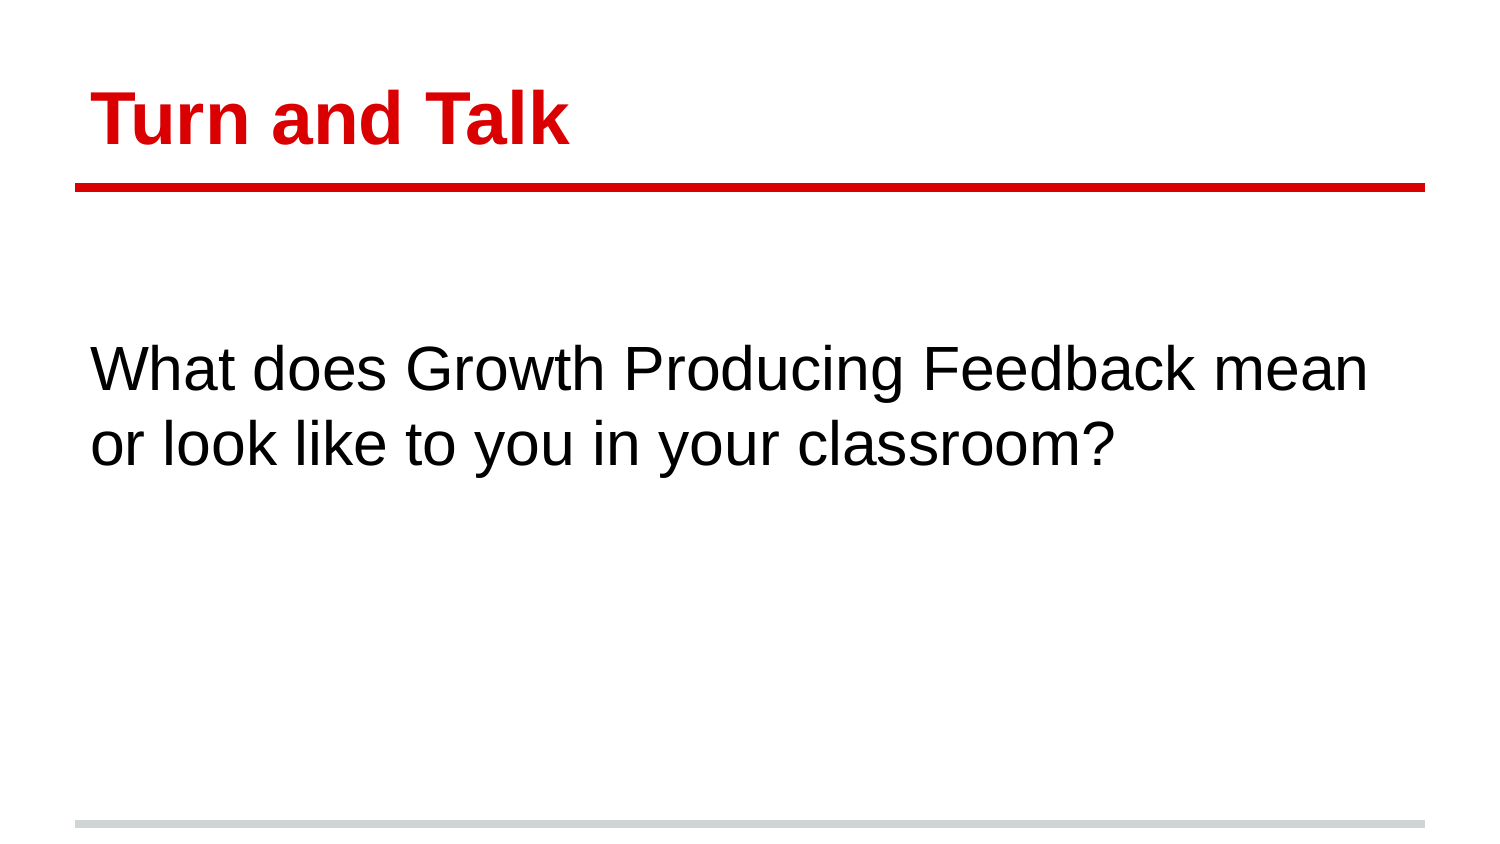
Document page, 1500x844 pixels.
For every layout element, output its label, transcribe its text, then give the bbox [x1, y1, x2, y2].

list What does Growth Producing Feedback mean or look like to you in your classroom? [75, 312, 1425, 808]
title Turn and Talk [75, 33, 1425, 175]
